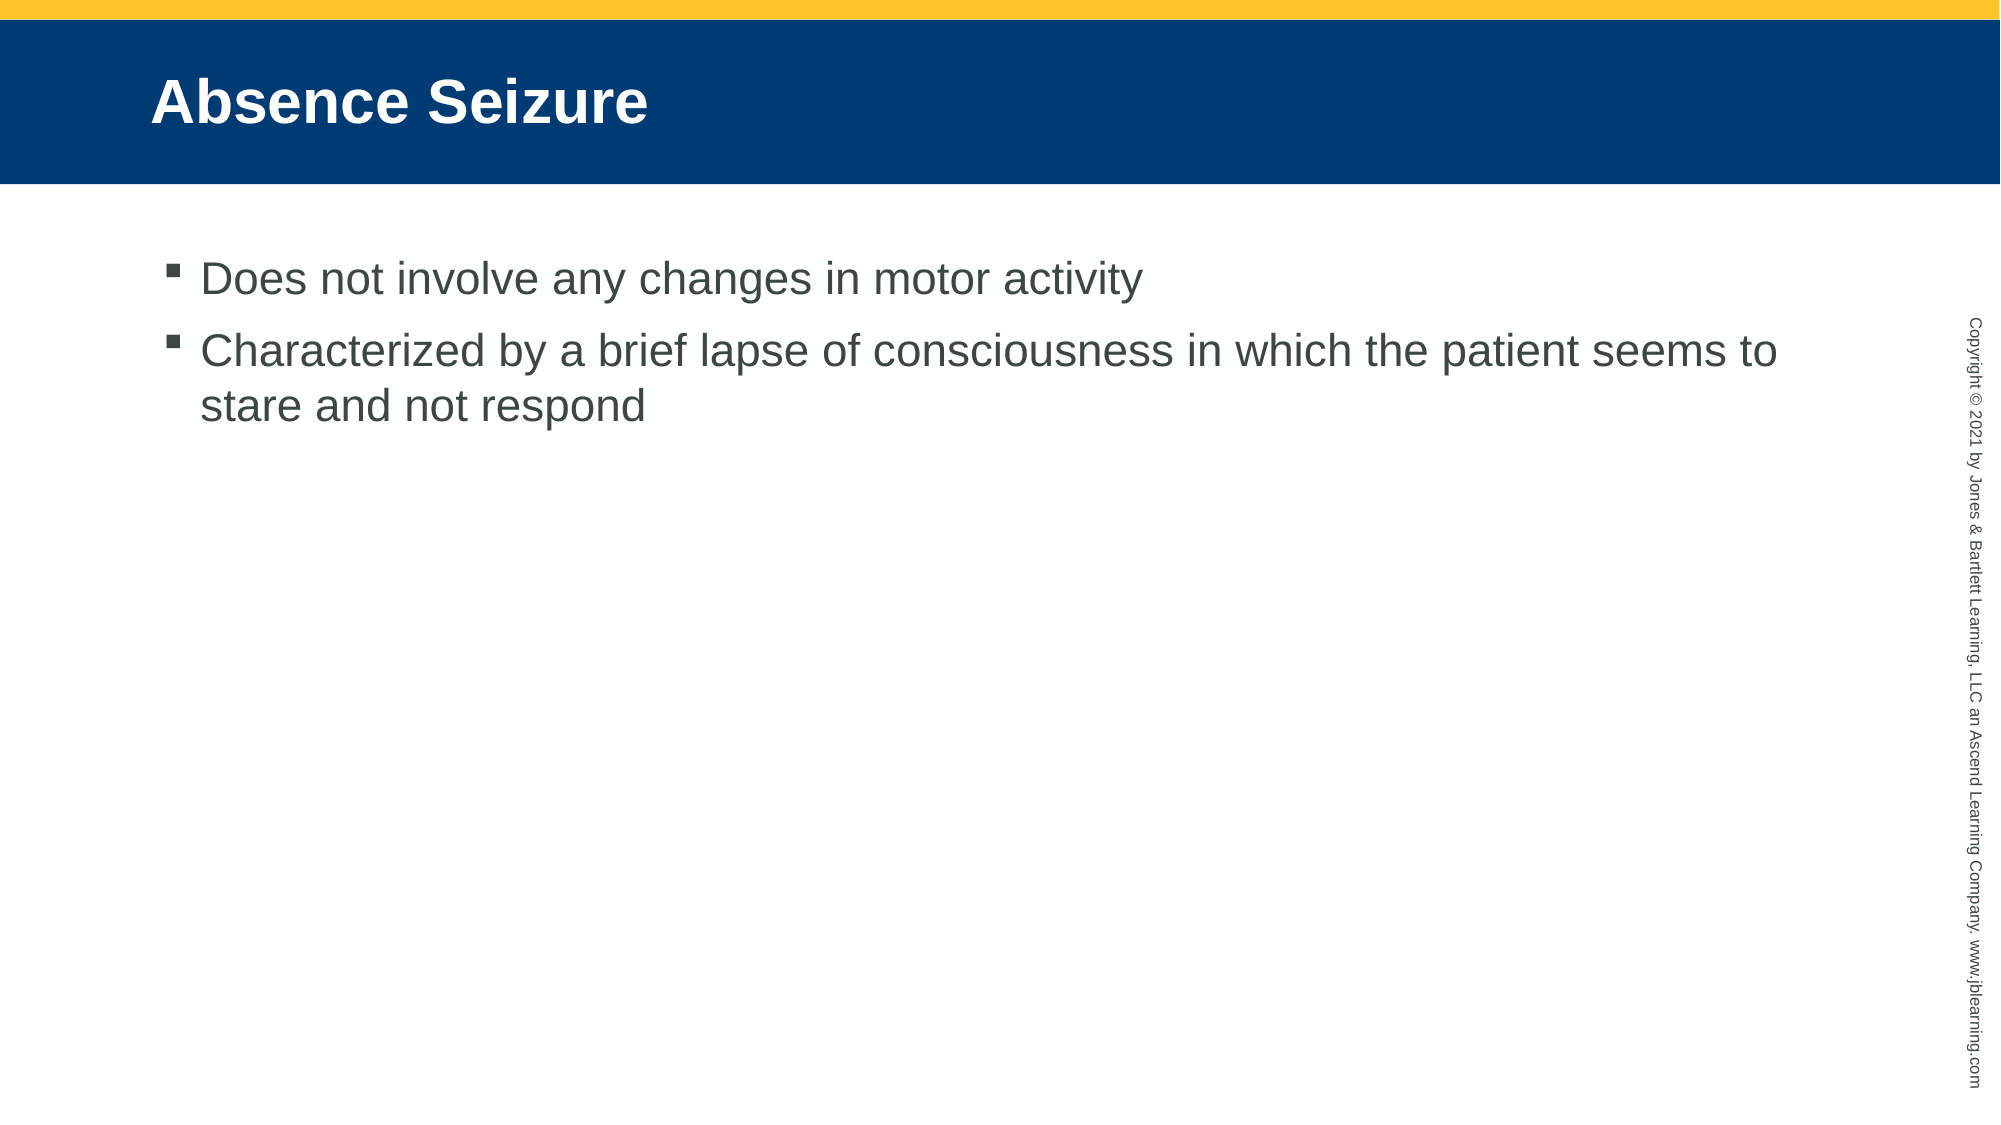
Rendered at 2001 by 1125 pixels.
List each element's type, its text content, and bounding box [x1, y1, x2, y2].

title Absence Seizure [0, 19, 2000, 185]
list Does not involve any changes in motor activity Characterized by a brief lapse of consciousness in which the patient seems to stare and not respond [147, 241, 1898, 992]
